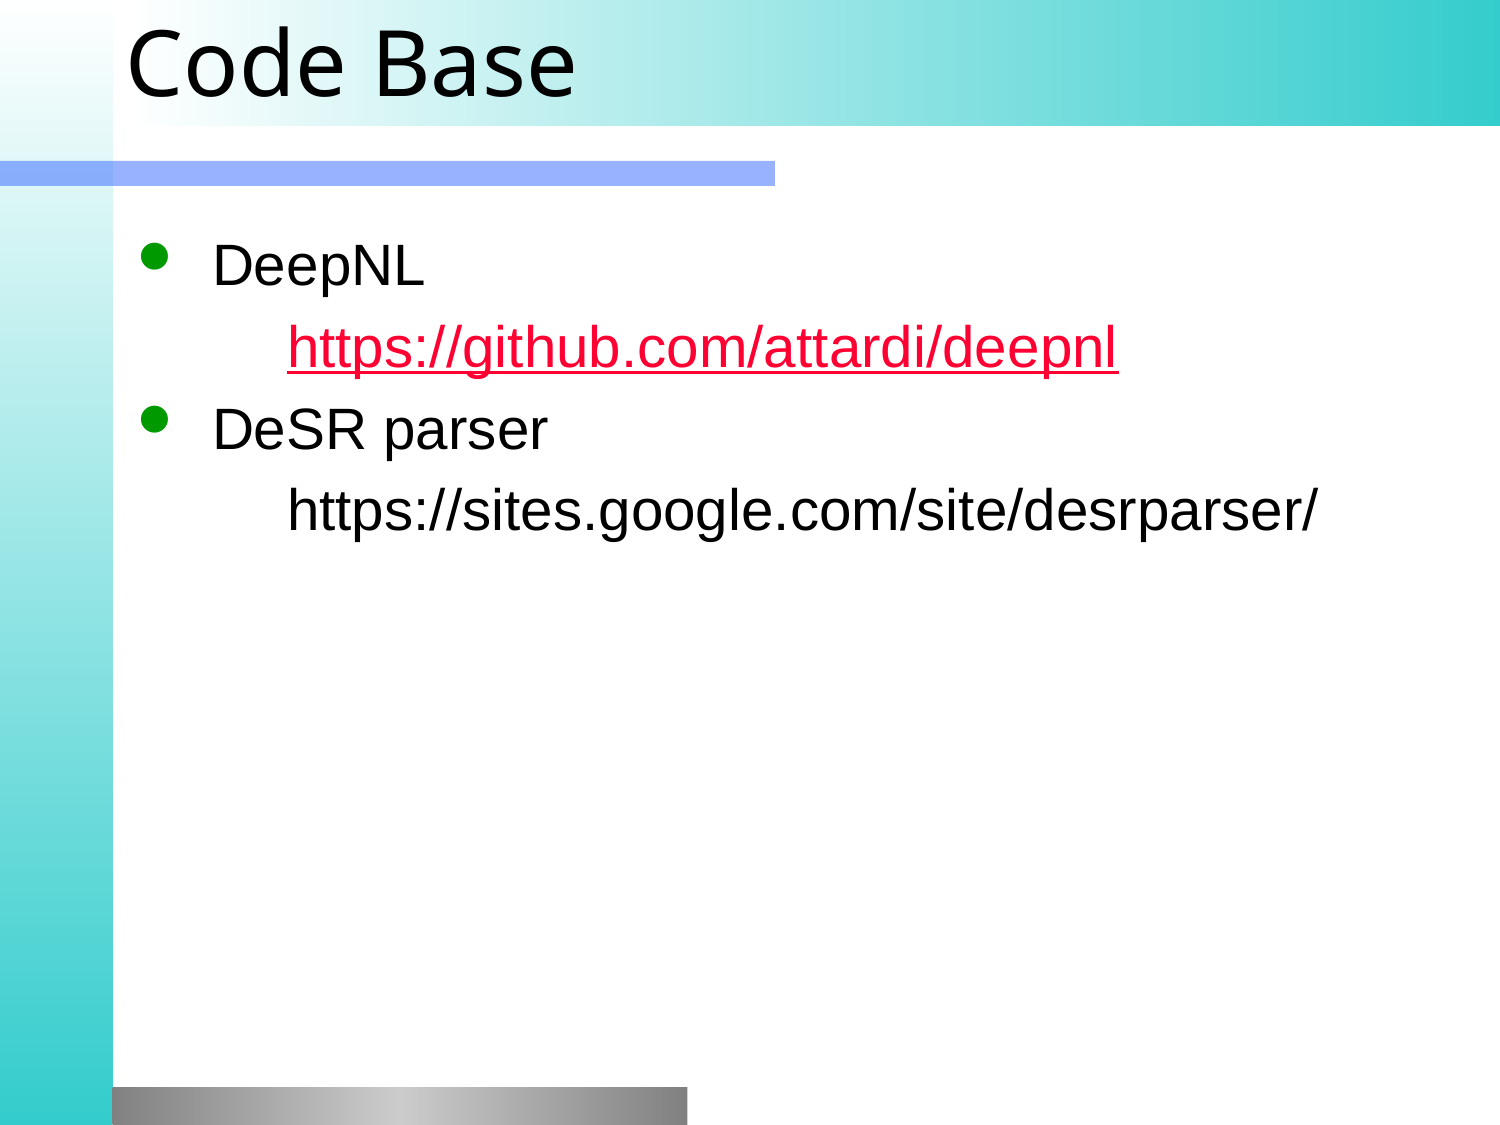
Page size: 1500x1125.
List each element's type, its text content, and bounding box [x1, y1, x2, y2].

list DeepNL https://github.com/attardi/deepnl DeSR parser https://sites.google.com/site/desrparser/ [112, 219, 1388, 1073]
title Code Base [110, 0, 1386, 121]
